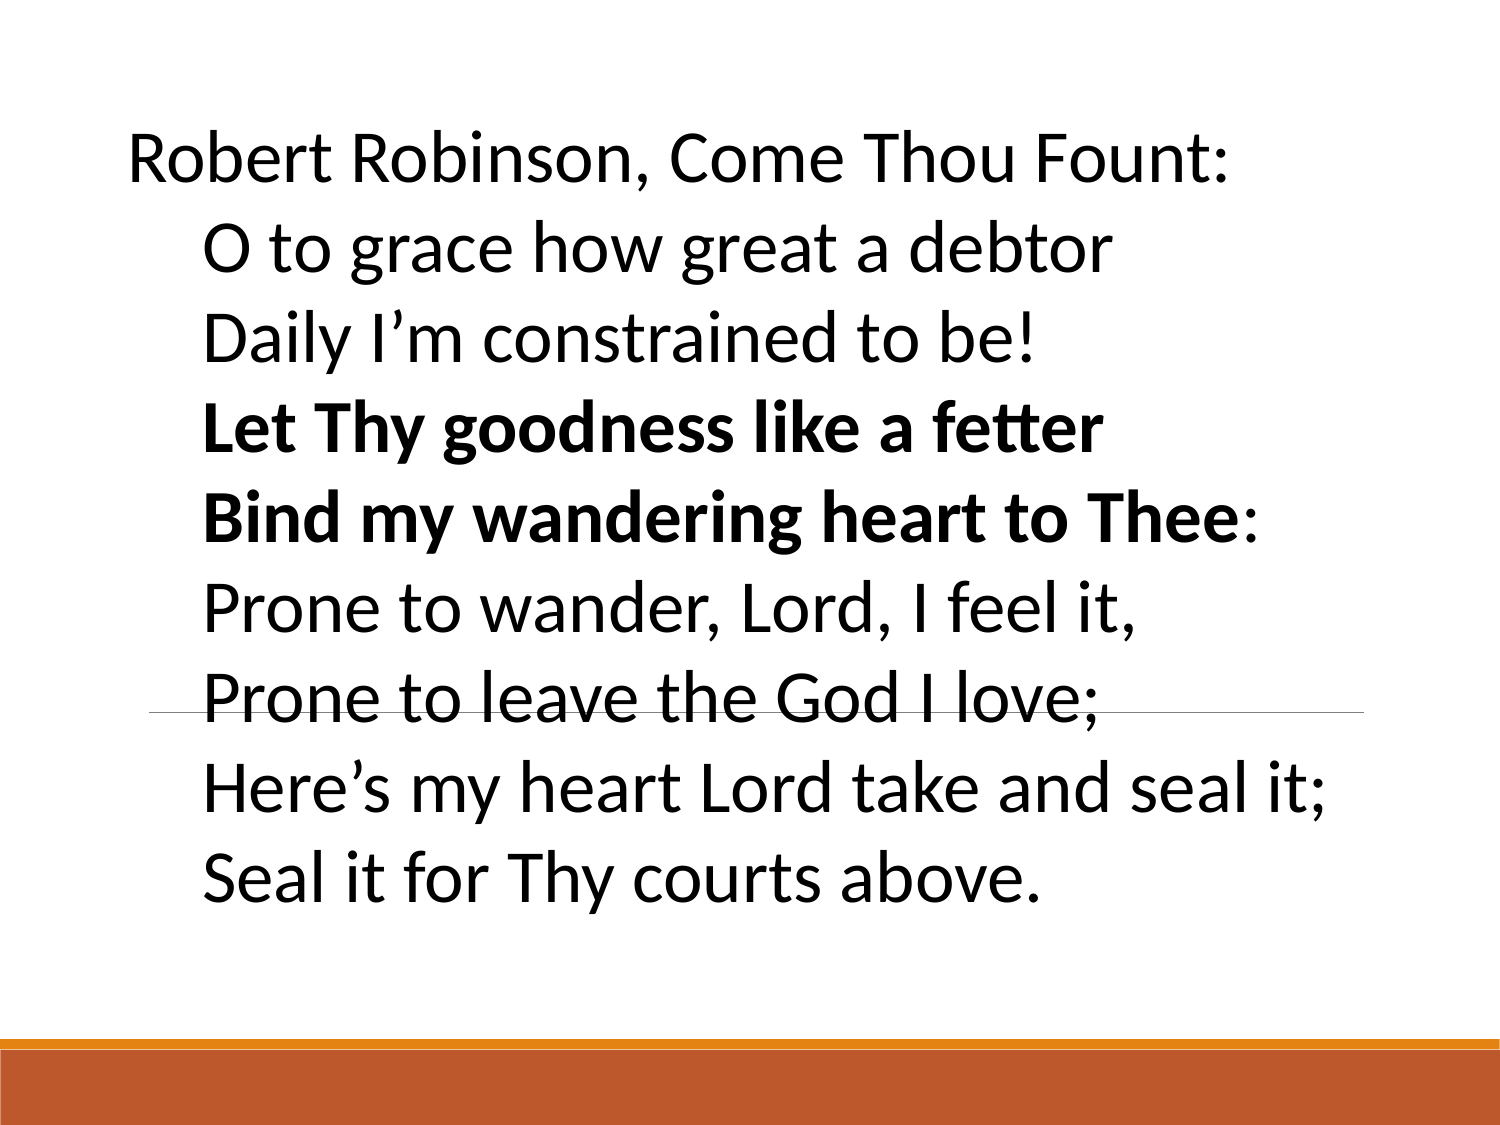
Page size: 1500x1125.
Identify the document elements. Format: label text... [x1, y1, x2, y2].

text_box Robert Robinson, Come Thou Fount: O to grace how great a debtor Daily I’m constrained to be! Let Thy goodness like a fetter Bind my wandering heart to Thee: Prone to wander, Lord, I feel it, Prone to leave the God I love; Here’s my heart Lord take and seal it; Seal it for Thy courts above. [112, 99, 1450, 1015]
